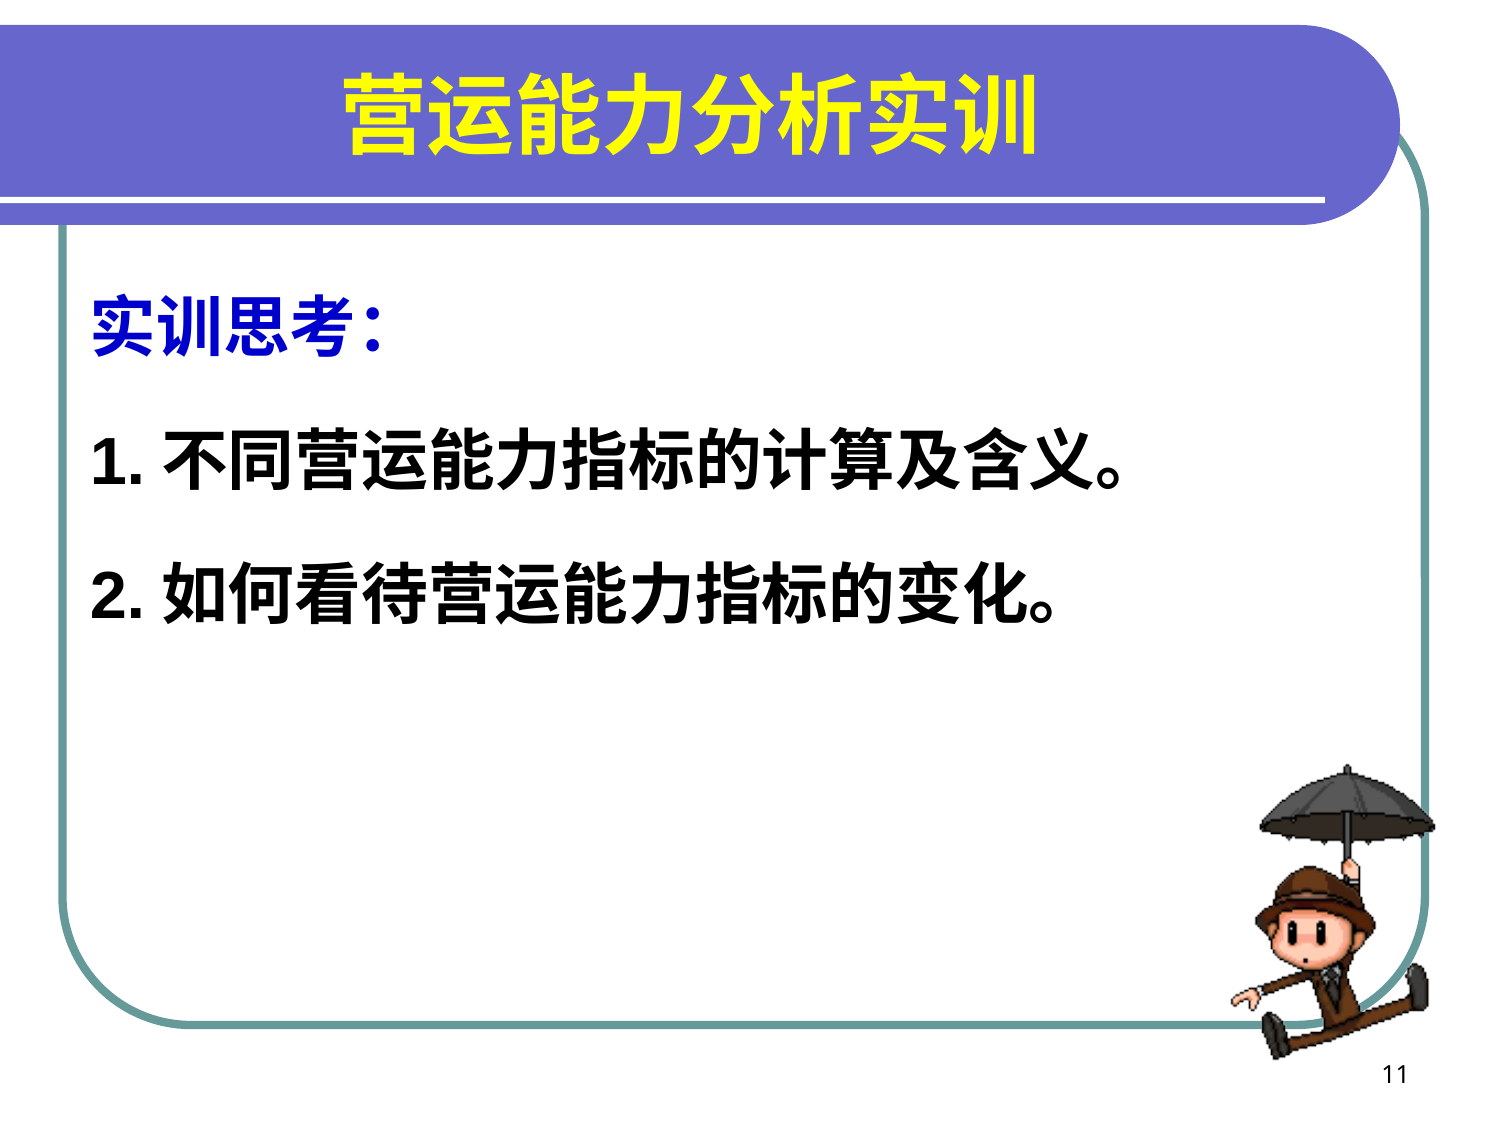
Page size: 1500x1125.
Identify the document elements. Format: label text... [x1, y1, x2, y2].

slide_number 11 [1074, 1024, 1426, 1101]
title 营运能力分析实训 [31, 37, 1348, 188]
picture [1173, 749, 1500, 1074]
text_box 实训思考： 1.不同营运能力指标的计算及含义。 2.如何看待营运能力指标的变化。 [75, 237, 1375, 925]
